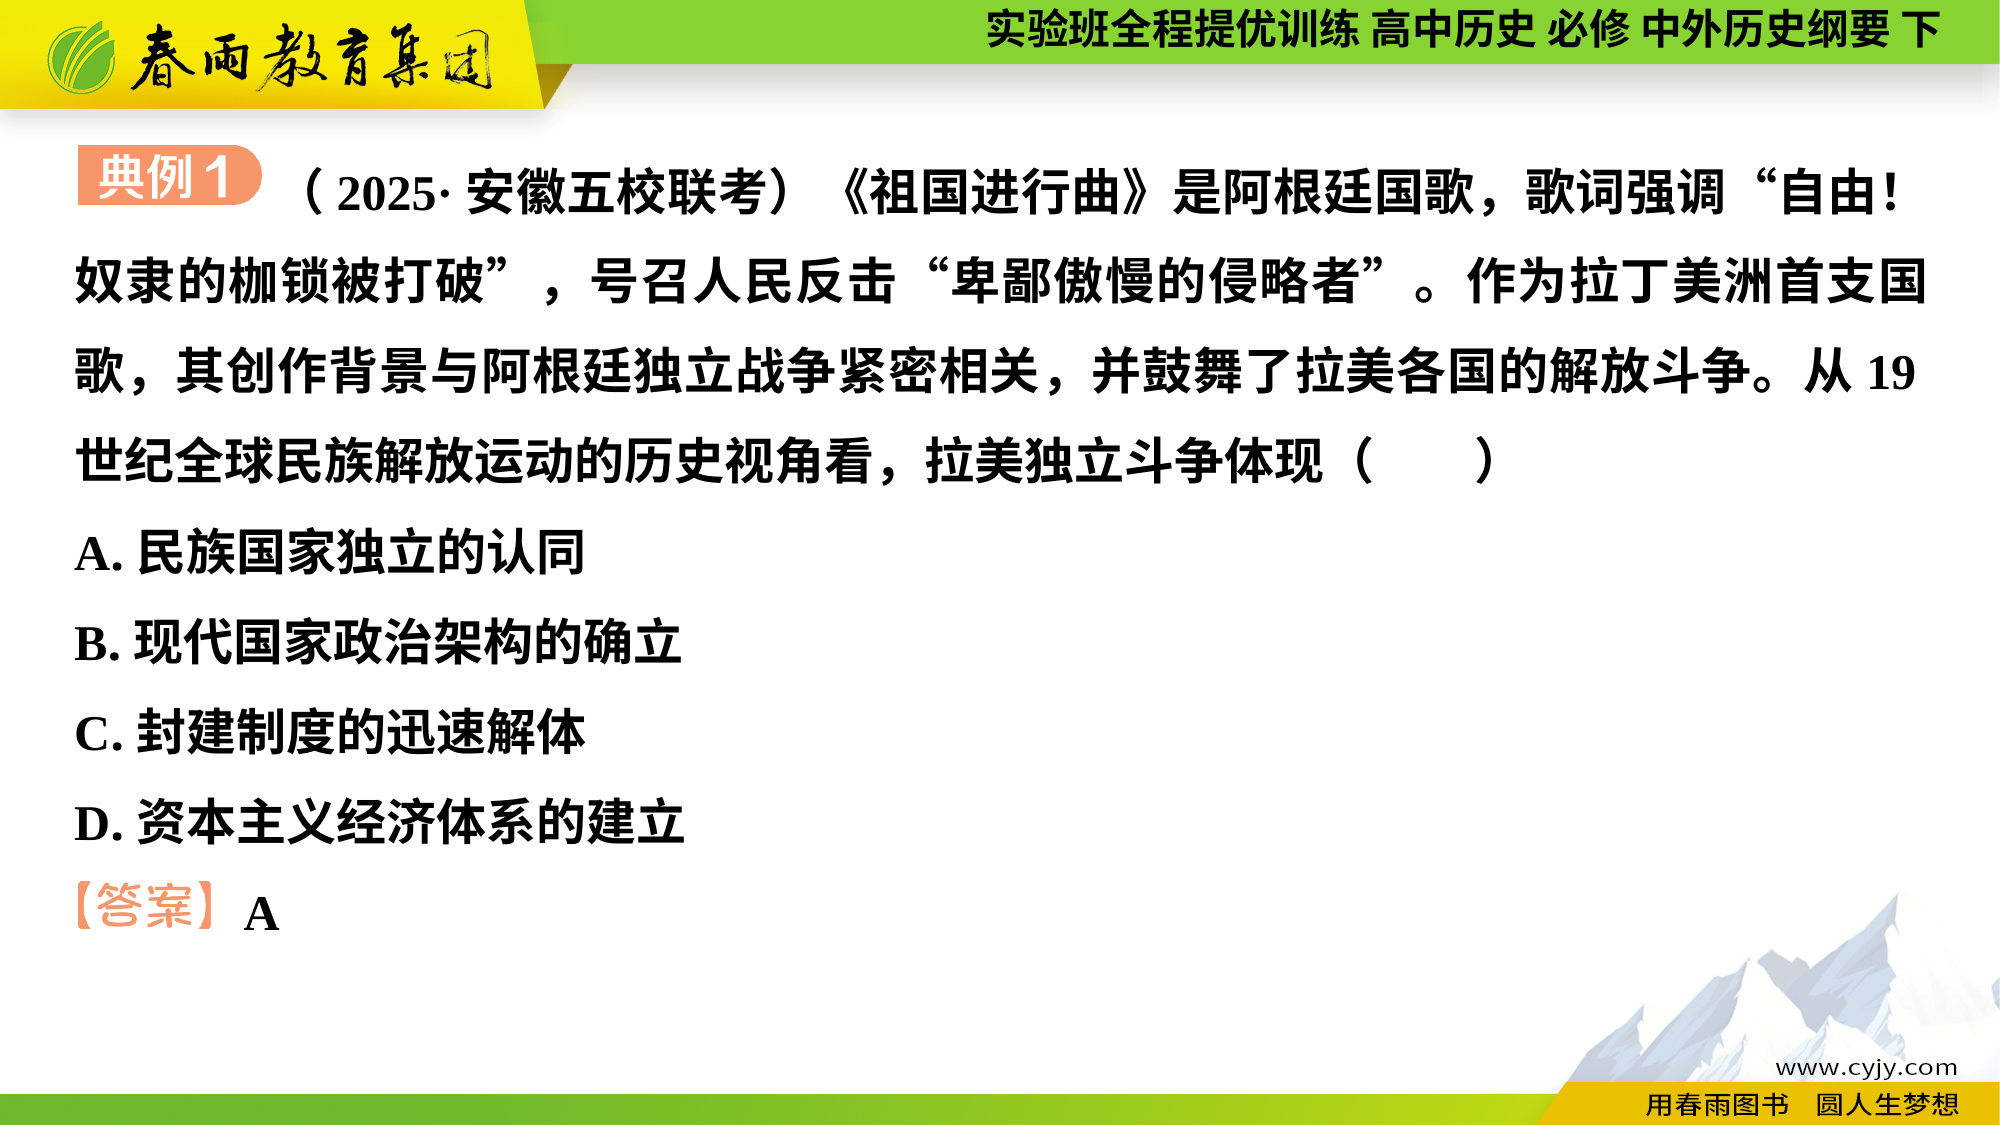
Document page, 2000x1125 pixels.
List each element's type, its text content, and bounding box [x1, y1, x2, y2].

list （2025·安徽五校联考）《祖国进行曲》是阿根廷国歌，歌词强调“自由！奴隶的枷锁被打破”，号召人民反击“卑鄙傲慢的侵略者”。作为拉丁美洲首支国歌，其创作背景与阿根廷独立战争紧密相关，并鼓舞了拉美各国的解放斗争。从19世纪全球民族解放运动的历史视角看，拉美独立斗争体现（ ） A.民族国家独立的认同 B.现代国家政治架构的确立 C.封建制度的迅速解体 D.资本主义经济体系的建立 [59, 122, 1944, 854]
picture [0, 0, 2000, 1125]
text_box A [228, 872, 295, 948]
